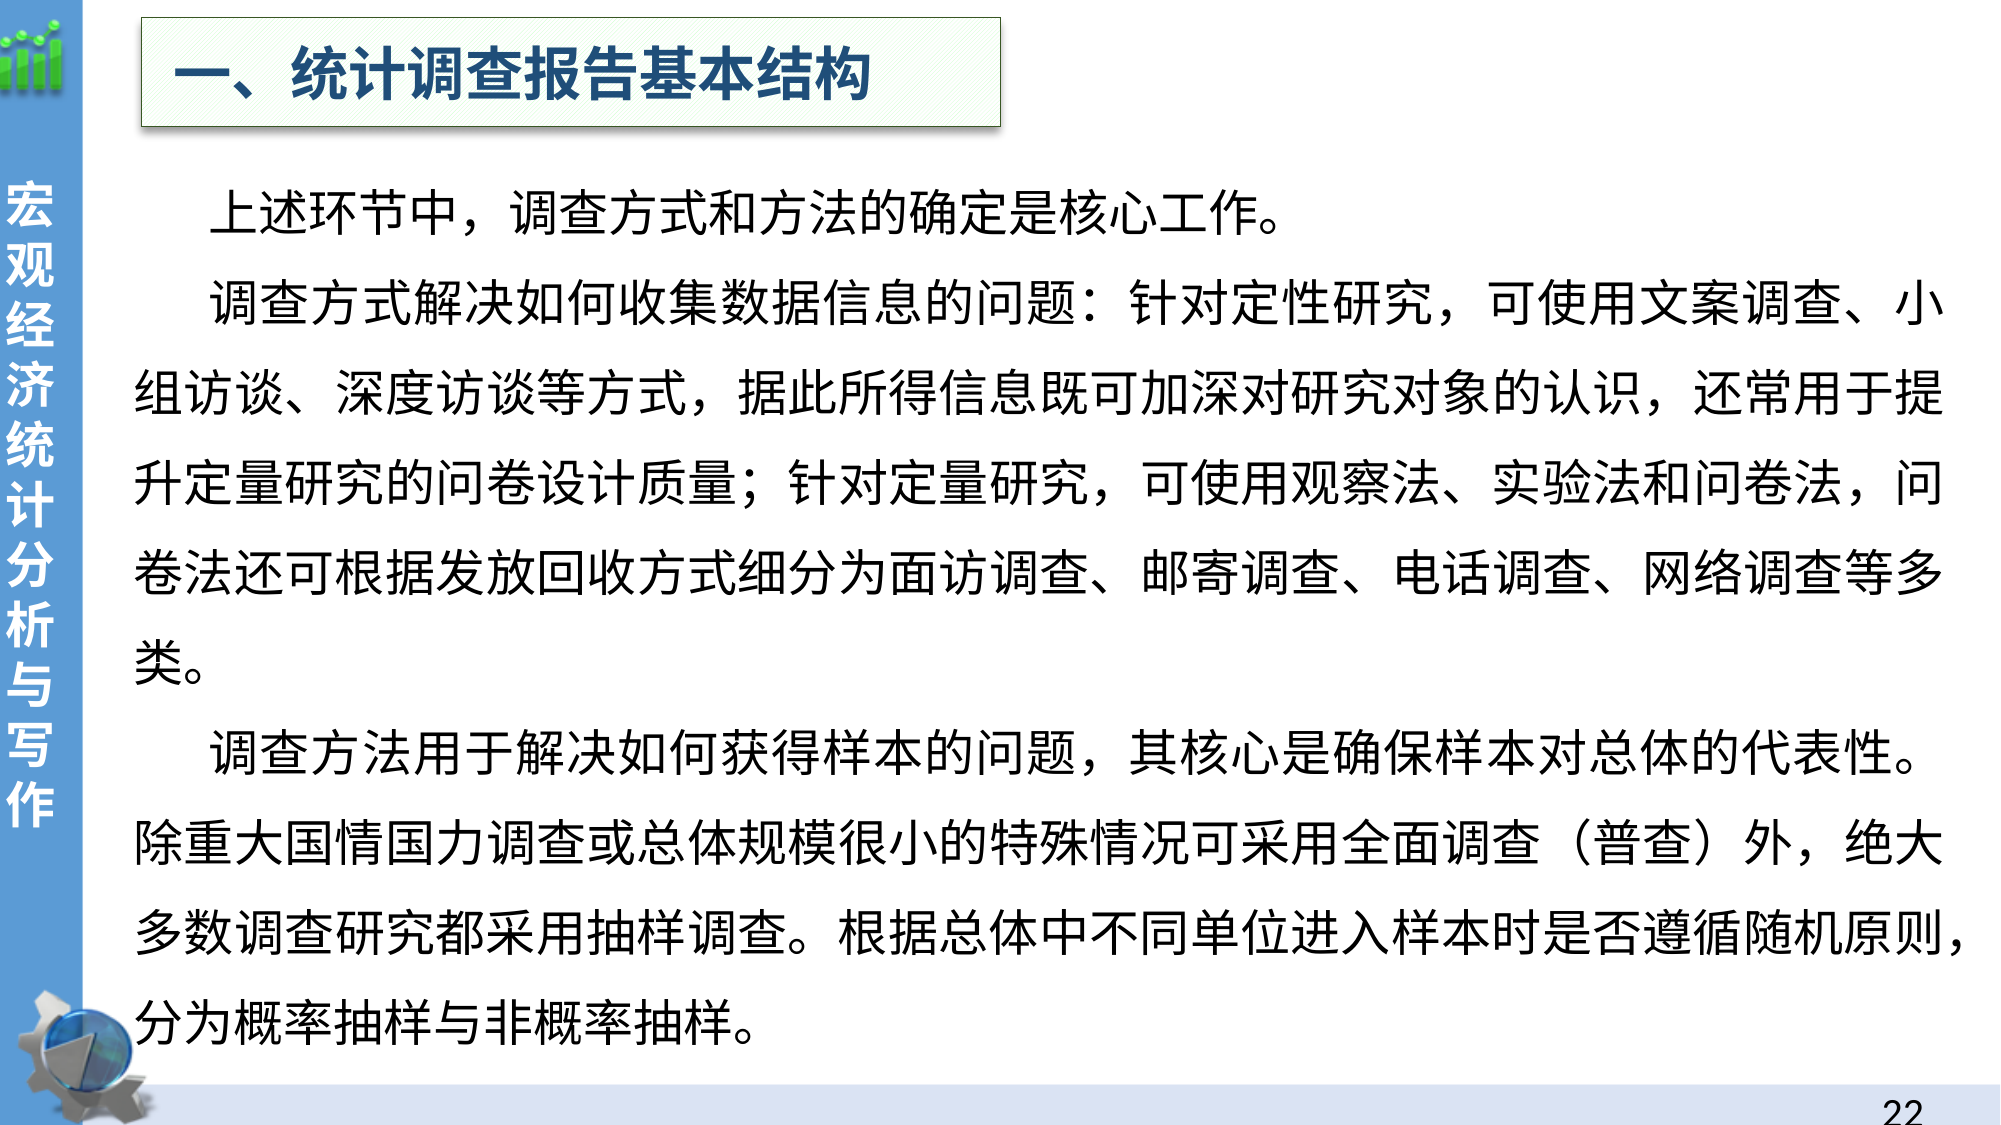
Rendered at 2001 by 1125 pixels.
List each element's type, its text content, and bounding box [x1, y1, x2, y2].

text_box 一、统计调查报告基本结构 [141, 17, 1000, 127]
text_box 上述环节中，调查方式和方法的确定是核心工作。 调查方式解决如何收集数据信息的问题：针对定性研究，可使用文案调查、小组访谈、深度访谈等方式，据此所得信息既可加深对研究对象的认识，还常用于提升定量研究的问卷设计质量；针对定量研究，可使用观察法、实验法和问卷法，问卷法还可根据发放回收方式细分为面访调查、邮寄调查、电话调查、网络调查等多类。 调查方法用于解决如何获得样本的问题，其核心是确保样本对总体的代表性。除重大国情国力调查或总体规模很小的特殊情况可采用全面调查（普查）外，绝大多数调查研究都采用抽样调查。根据总体中不同单位进入样本时是否遵循随机原则，分为概率抽样与非概率抽样。 [119, 144, 1960, 1086]
text_box 21 [1786, 1085, 1940, 1125]
picture [0, 0, 2001, 1125]
